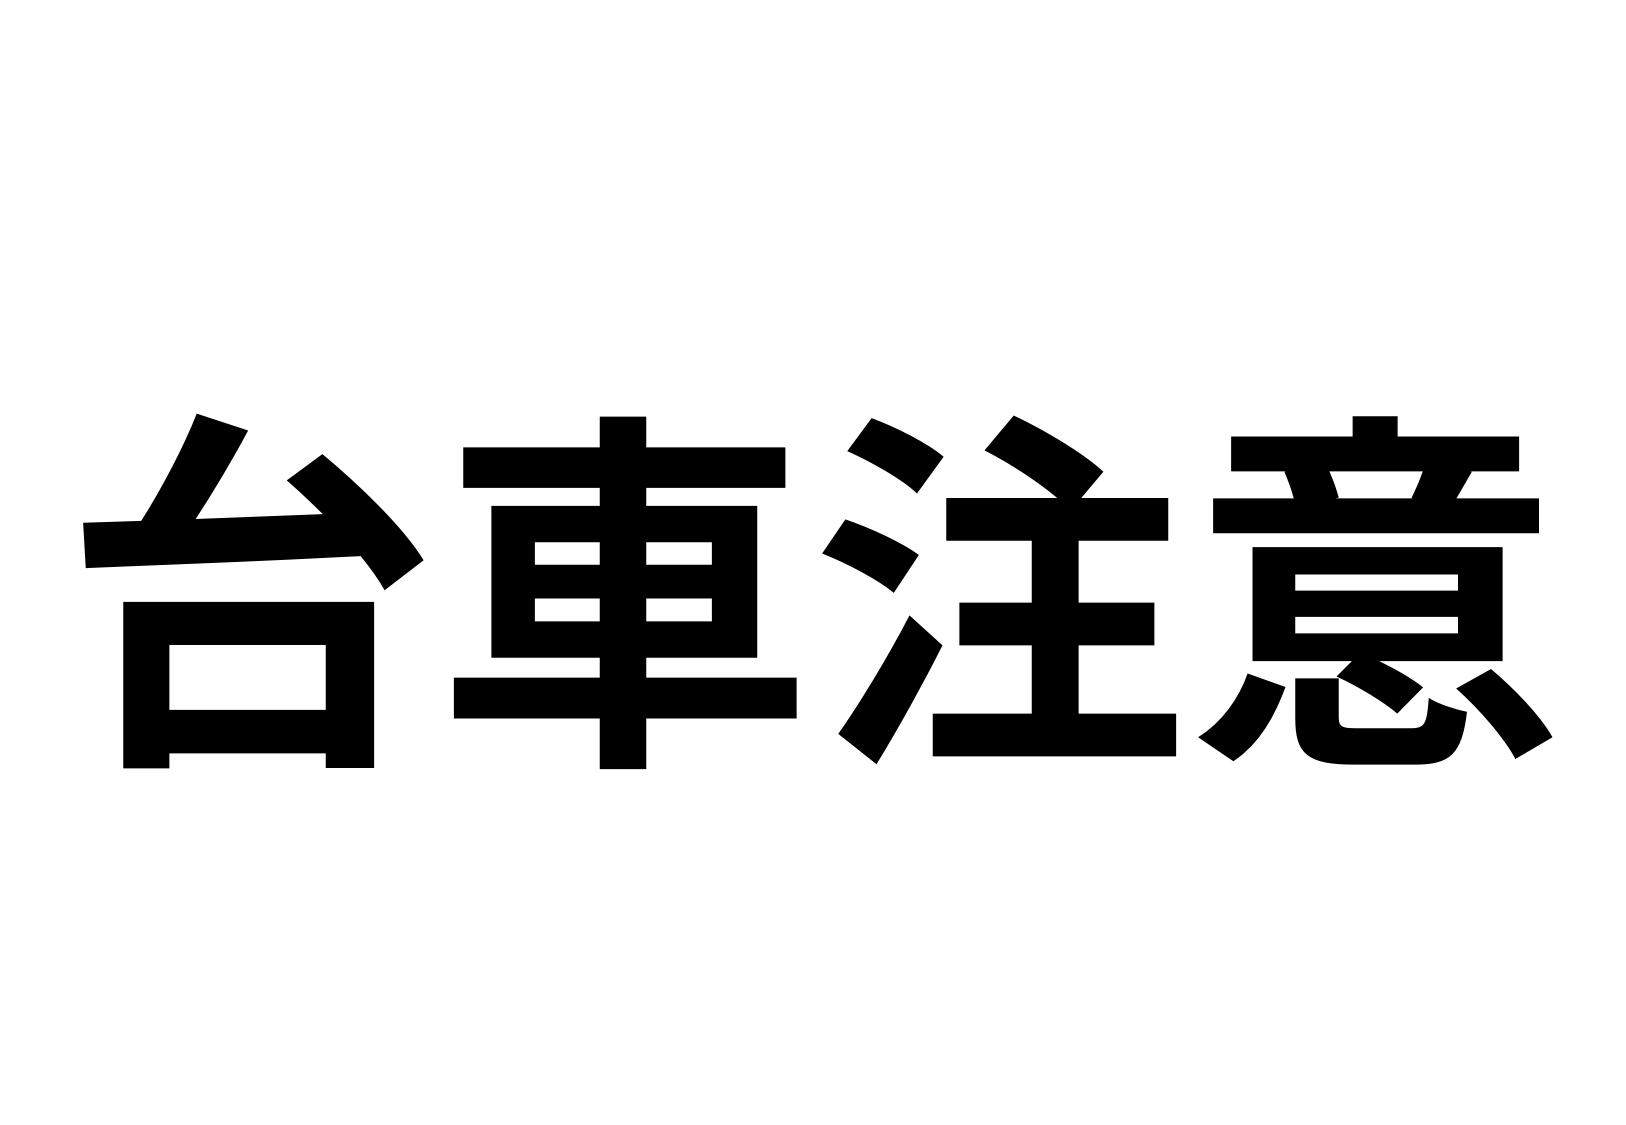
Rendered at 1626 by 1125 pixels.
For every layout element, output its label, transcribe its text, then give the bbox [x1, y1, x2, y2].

text_box 台車注意 [0, 353, 1625, 818]
